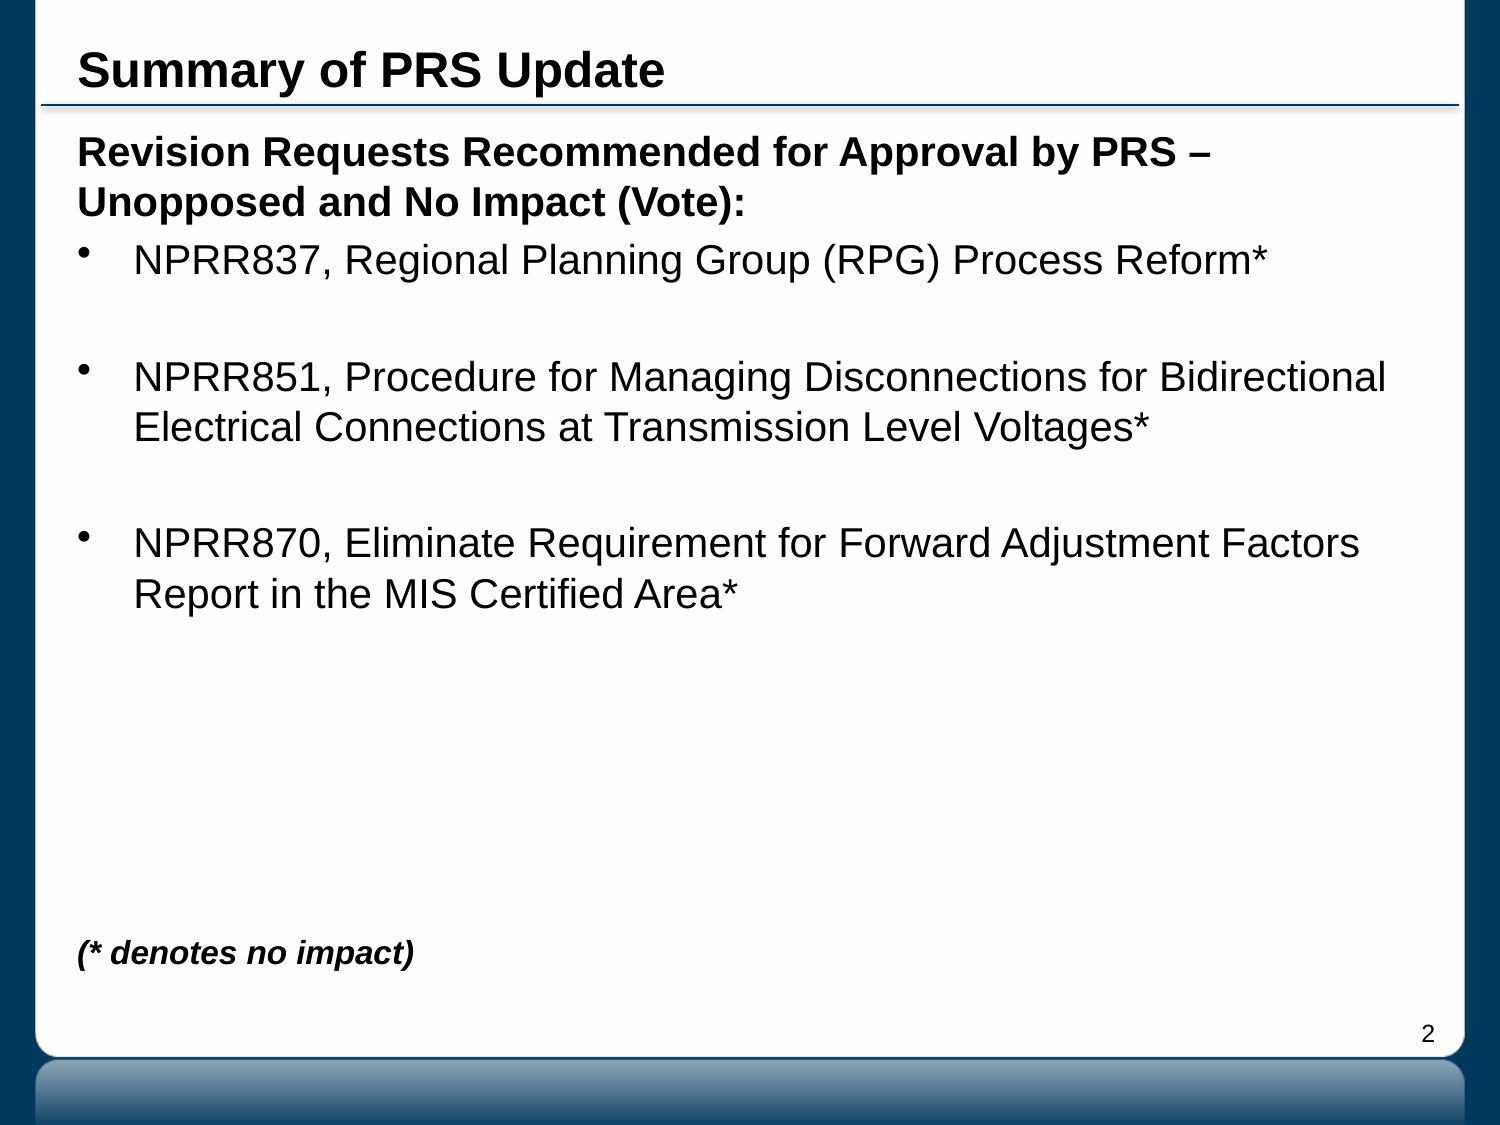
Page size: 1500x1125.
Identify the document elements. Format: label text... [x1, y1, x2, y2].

text_box Revision Requests Recommended for Approval by PRS – Unopposed and No Impact (Vote): NPRR837, Regional Planning Group (RPG) Process Reform* NPRR851, Procedure for Managing Disconnections for Bidirectional Electrical Connections at Transmission Level Voltages* NPRR870, Eliminate Requirement for Forward Adjustment Factors Report in the MIS Certified Area* (* denotes no impact) [62, 117, 1450, 1027]
picture [35, 0, 1465, 1125]
title Summary of PRS Update [62, 29, 1450, 106]
